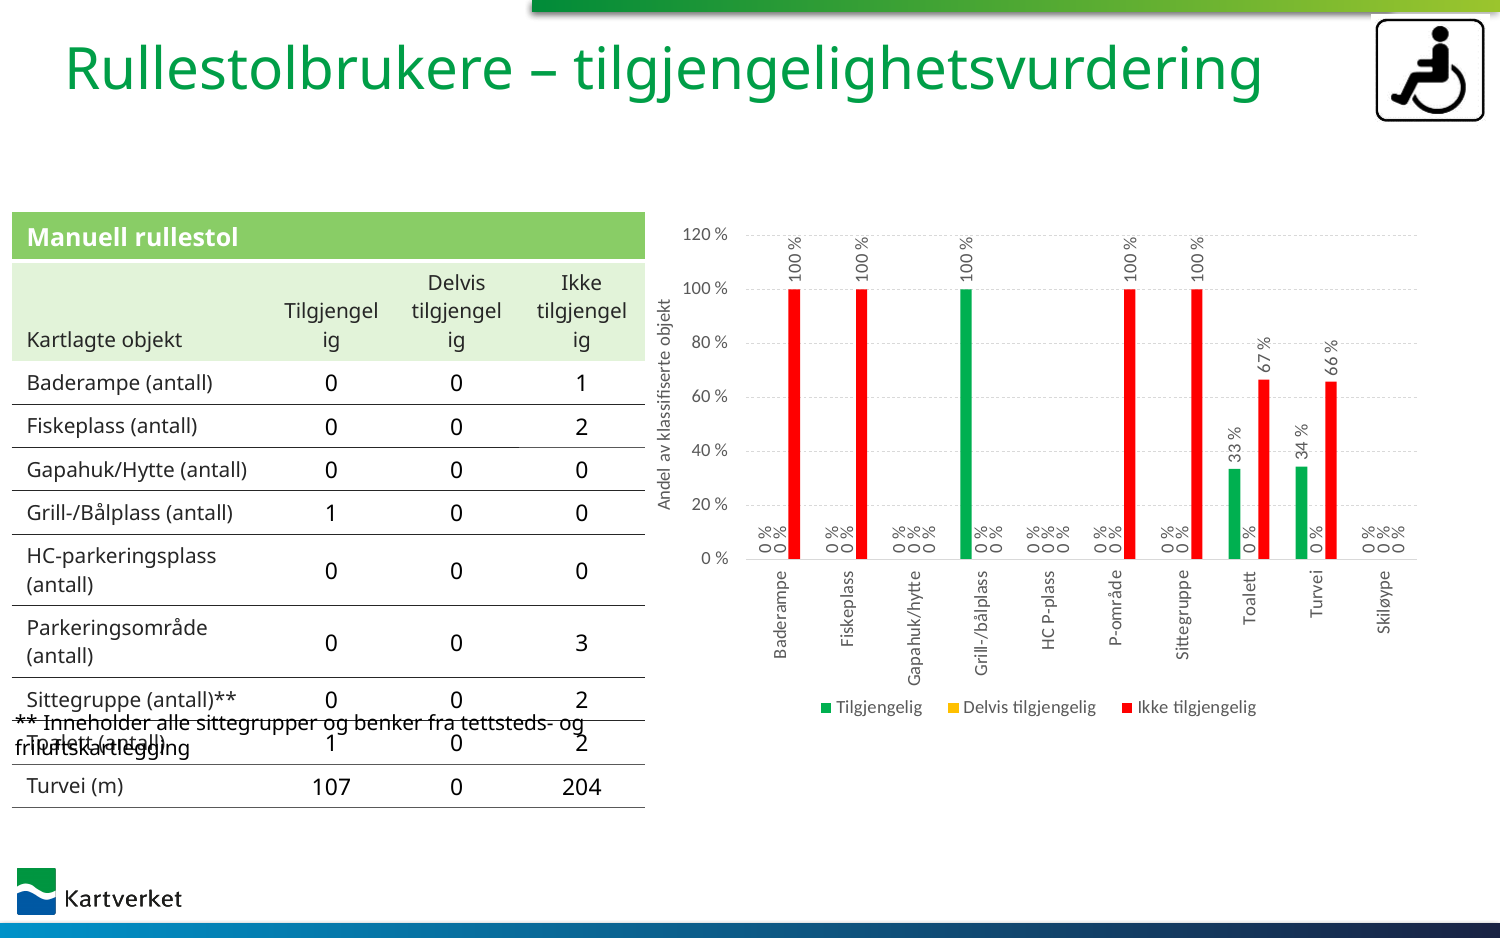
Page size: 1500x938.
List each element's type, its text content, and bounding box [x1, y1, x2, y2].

table_cell 0 [394, 405, 519, 447]
table_cell Sittegruppe (antall)** [12, 678, 269, 702]
text_box ** Inneholder alle sittegrupper og benker fra tettsteds- og friluftskartlegging [0, 702, 745, 768]
table_cell 0 [269, 606, 394, 677]
table_cell 0 [269, 448, 394, 490]
table_header Manuell rullestol [12, 212, 645, 259]
table_cell HC-parkeringsplass (antall) [12, 535, 269, 605]
table_cell 0 [394, 448, 519, 490]
table_cell 204 [519, 768, 645, 807]
table_cell 3 [519, 606, 638, 677]
table_cell 1 [269, 491, 394, 534]
table_cell Parkeringsområde (antall) [12, 606, 269, 677]
table_cell 0 [394, 678, 519, 702]
table_cell 0 [394, 606, 519, 677]
table_cell Ikke tilgjengelig [519, 263, 638, 361]
picture [1371, 13, 1491, 127]
table_cell 0 [394, 361, 519, 404]
table_cell Baderampe (antall) [12, 361, 269, 404]
table_cell 0 [269, 535, 394, 605]
table_cell 2 [519, 405, 638, 447]
table_cell 0 [394, 491, 519, 534]
table_cell 107 [269, 768, 394, 807]
table_cell 2 [519, 678, 638, 702]
table_cell Fiskeplass (antall) [12, 405, 269, 447]
table_cell 1 [519, 361, 638, 404]
table_cell Tilgjengelig [269, 263, 394, 361]
text_box Rullestolbrukere – tilgjengelighetsvurdering [49, 12, 1372, 109]
table_cell 0 [269, 405, 394, 447]
table_cell 0 [519, 535, 638, 605]
table_cell Turvei (m) [12, 768, 269, 807]
table_cell 0 [519, 448, 638, 490]
table_cell 0 [269, 678, 394, 702]
table_cell Grill-/Bålplass (antall) [12, 491, 269, 534]
table_cell Gapahuk/Hytte (antall) [12, 448, 269, 490]
picture [643, 218, 1427, 728]
table_cell Delvis tilgjengelig [394, 263, 519, 361]
table_cell 0 [394, 768, 519, 807]
table_cell 0 [394, 535, 519, 605]
table_cell 0 [269, 361, 394, 404]
table_cell 0 [519, 491, 638, 534]
table_cell Kartlagte objekt [12, 263, 269, 361]
